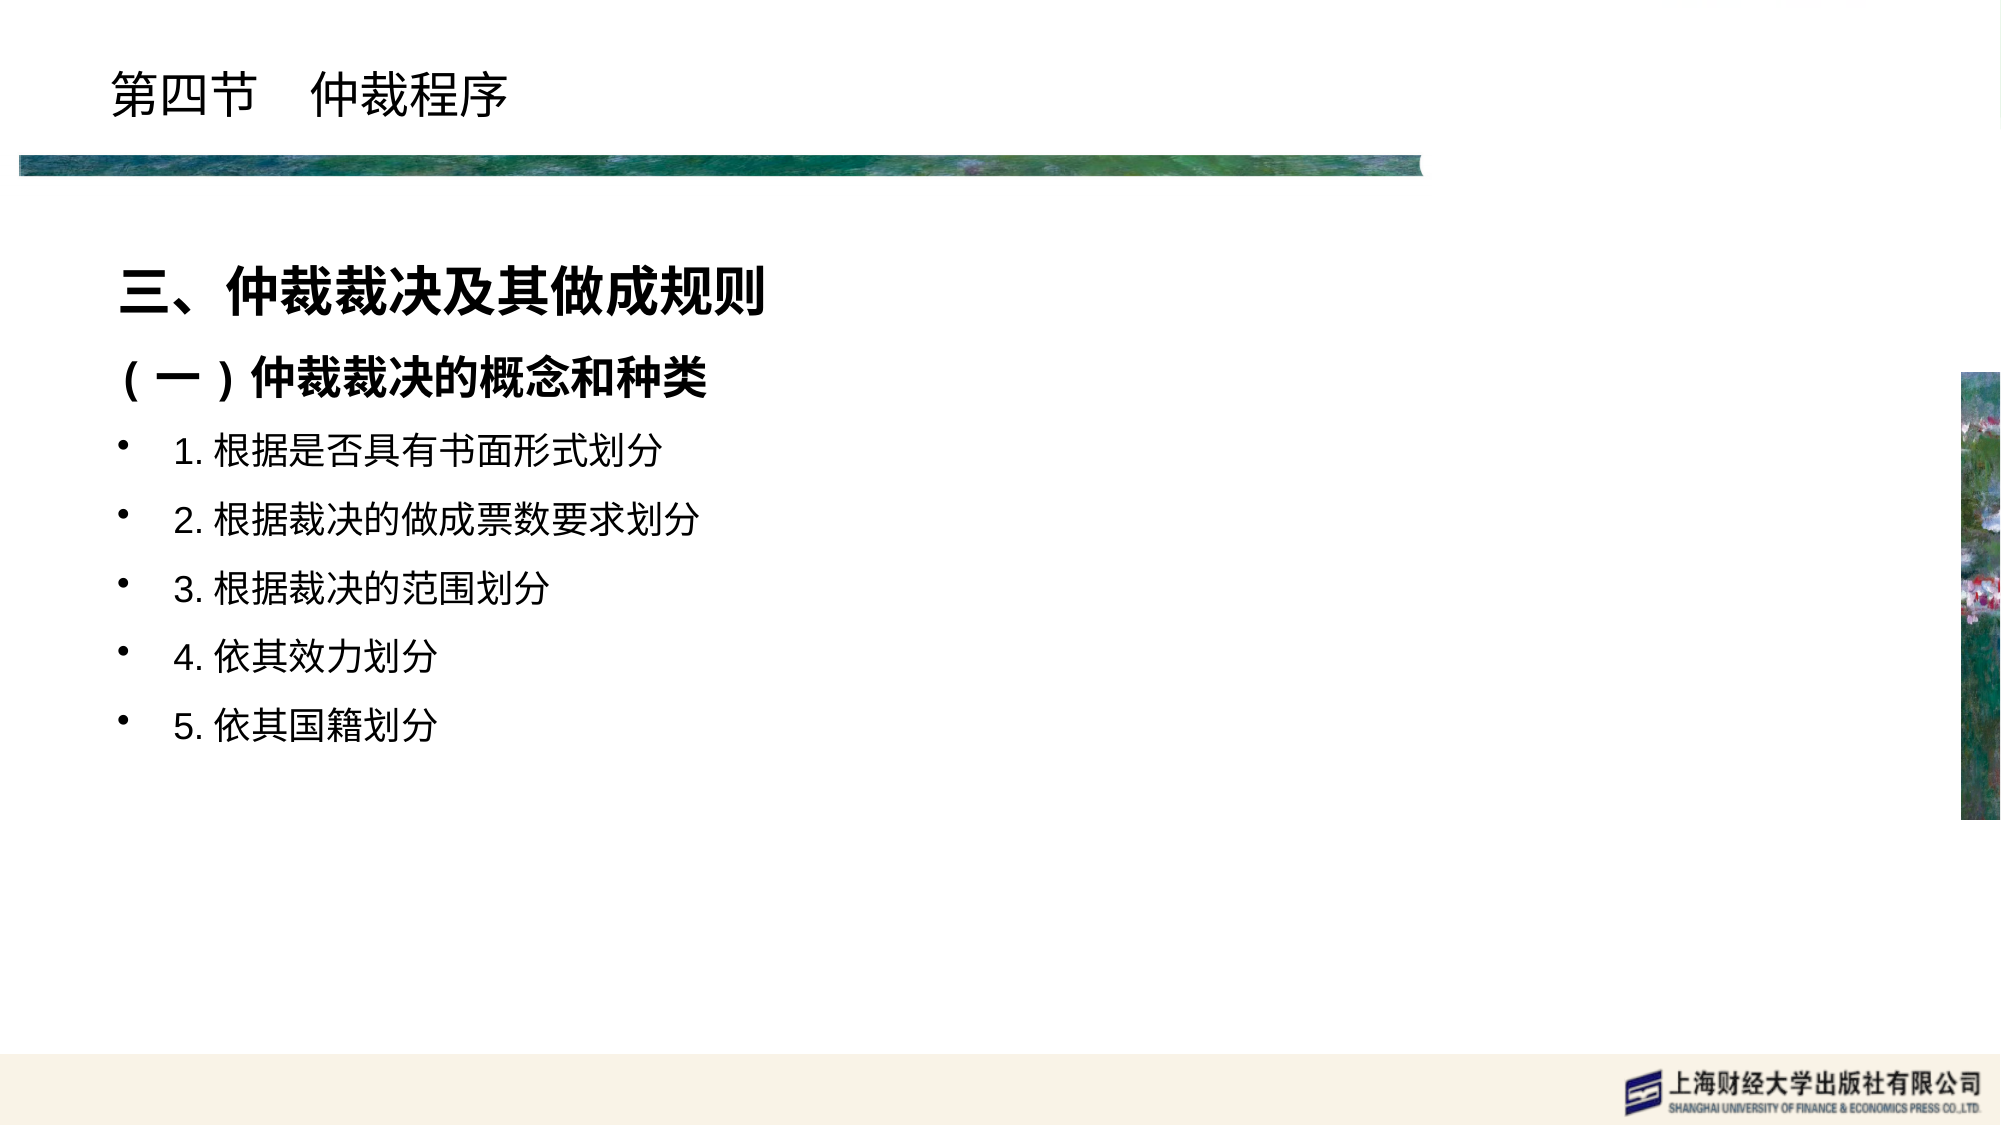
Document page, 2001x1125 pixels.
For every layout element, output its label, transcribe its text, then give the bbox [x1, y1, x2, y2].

list 三、仲裁裁决及其做成规则 (一)仲裁裁决的概念和种类 1.根据是否具有书面形式划分 2.根据裁决的做成票数要求划分 3.根据裁决的范围划分 4.依其效力划分 5.依其国籍划分 [102, 233, 1898, 1032]
picture [0, 0, 2001, 1125]
title 第四节 仲裁程序 [94, 42, 1451, 146]
